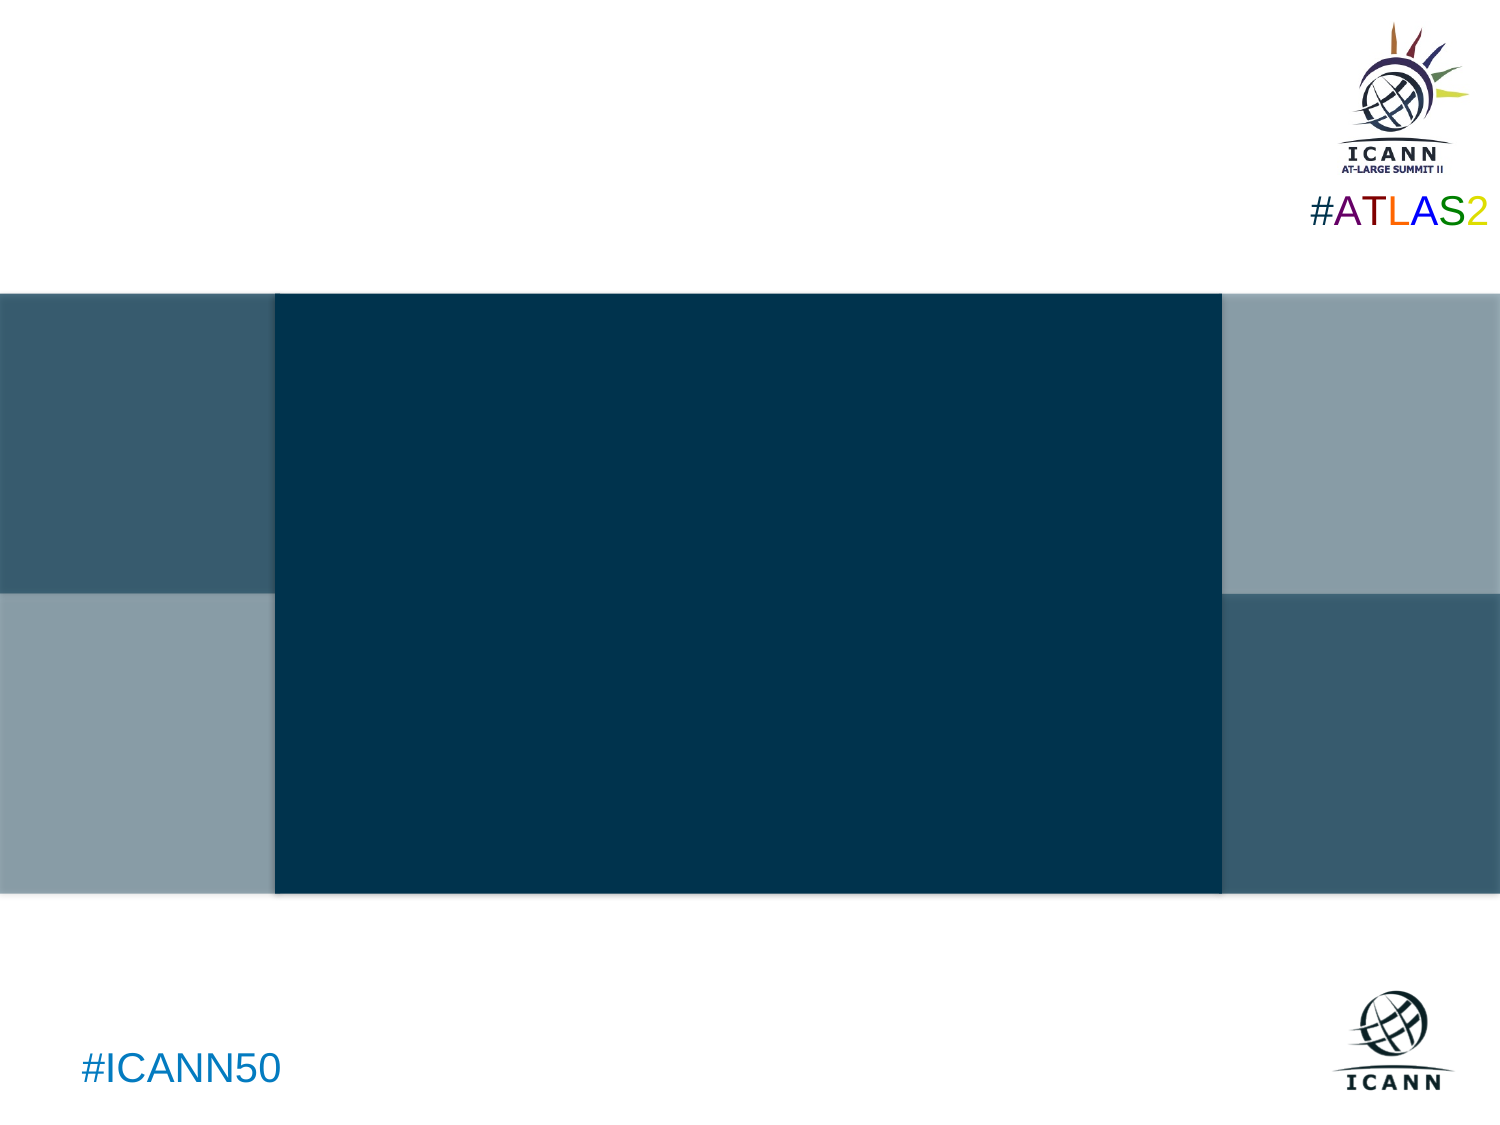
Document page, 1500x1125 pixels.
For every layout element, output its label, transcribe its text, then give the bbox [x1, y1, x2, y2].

picture [1325, 987, 1462, 1094]
text_box #ATLAS2 [1299, 180, 1500, 237]
picture [1337, 20, 1470, 176]
